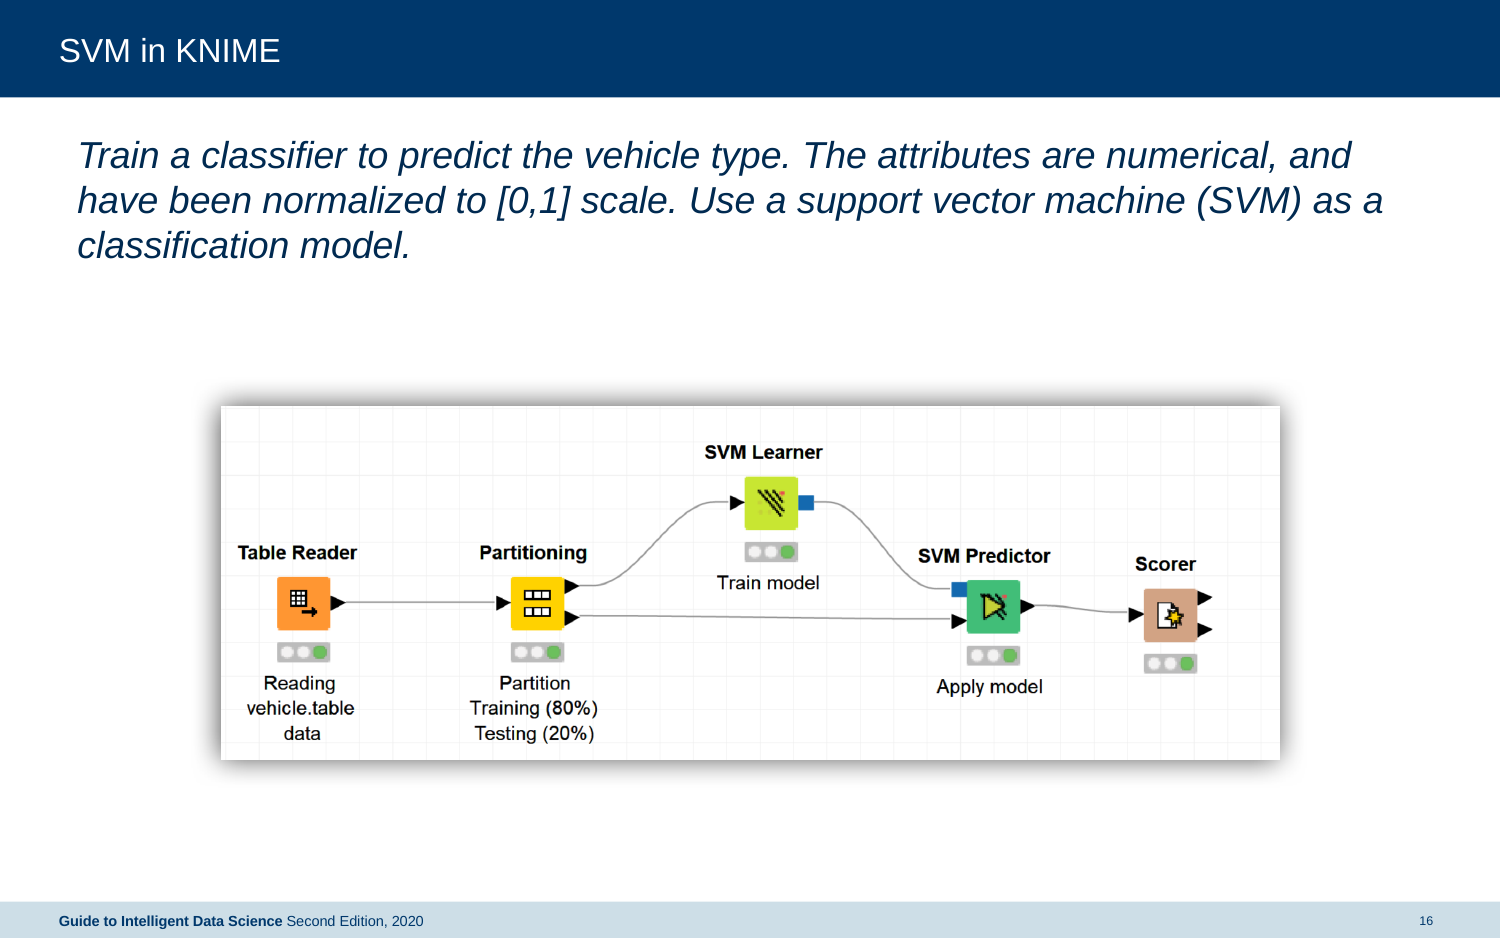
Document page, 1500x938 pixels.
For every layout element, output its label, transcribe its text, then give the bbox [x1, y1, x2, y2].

title SVM in KNIME [58, 28, 1442, 70]
list Train a classifier to predict the vehicle type. The attributes are numerical, and have been normalized to [0,1] scale. Use a support vector machine (SVM) as a classification model. [77, 124, 1415, 274]
footer Guide to Intelligent Data Science Second Edition, 2020 [58, 900, 717, 938]
picture [221, 406, 1280, 760]
slide_number 16 [1411, 900, 1442, 938]
